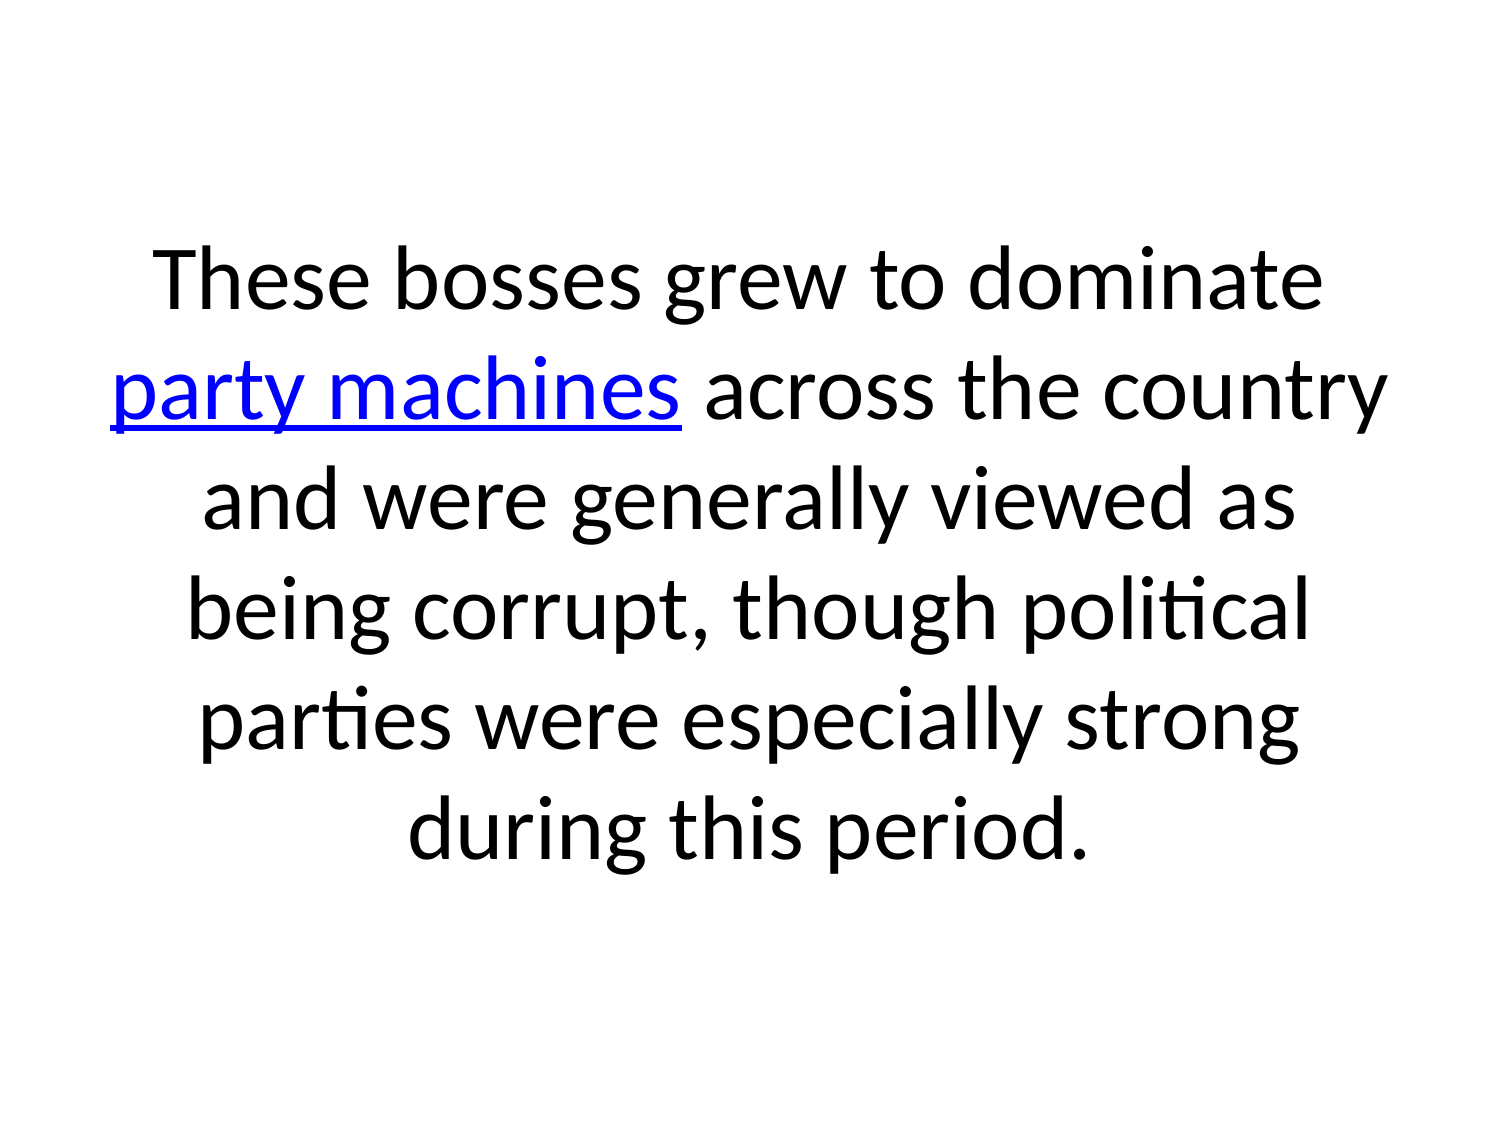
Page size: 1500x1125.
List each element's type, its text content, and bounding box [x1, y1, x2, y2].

title These bosses grew to dominate party machines across the country and were generally viewed as being corrupt, though political parties were especially strong during this period. [74, 44, 1426, 1051]
